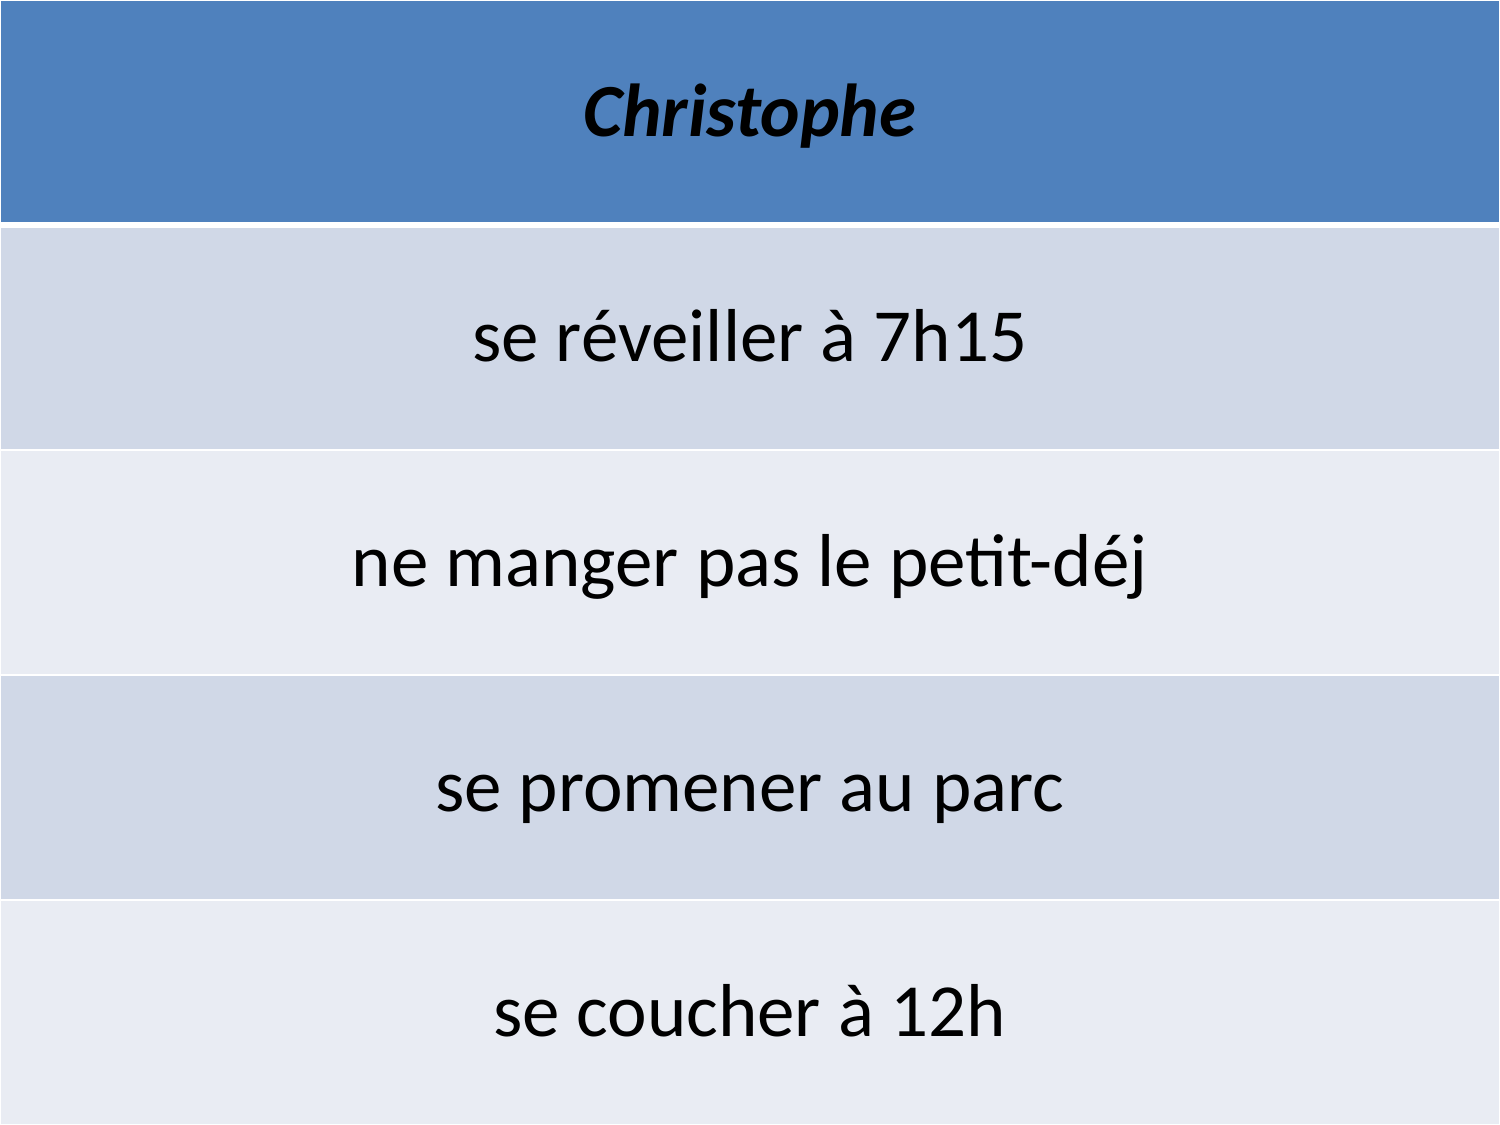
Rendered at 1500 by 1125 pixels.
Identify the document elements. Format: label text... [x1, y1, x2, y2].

table_cell ne manger pas le petit-déj [1, 451, 1499, 674]
table_header Christophe [1, 1, 1499, 222]
table_cell se coucher à 12h [1, 901, 1499, 1124]
table_cell se promener au parc [1, 676, 1499, 899]
table_cell se réveiller à 7h15 [1, 228, 1499, 449]
